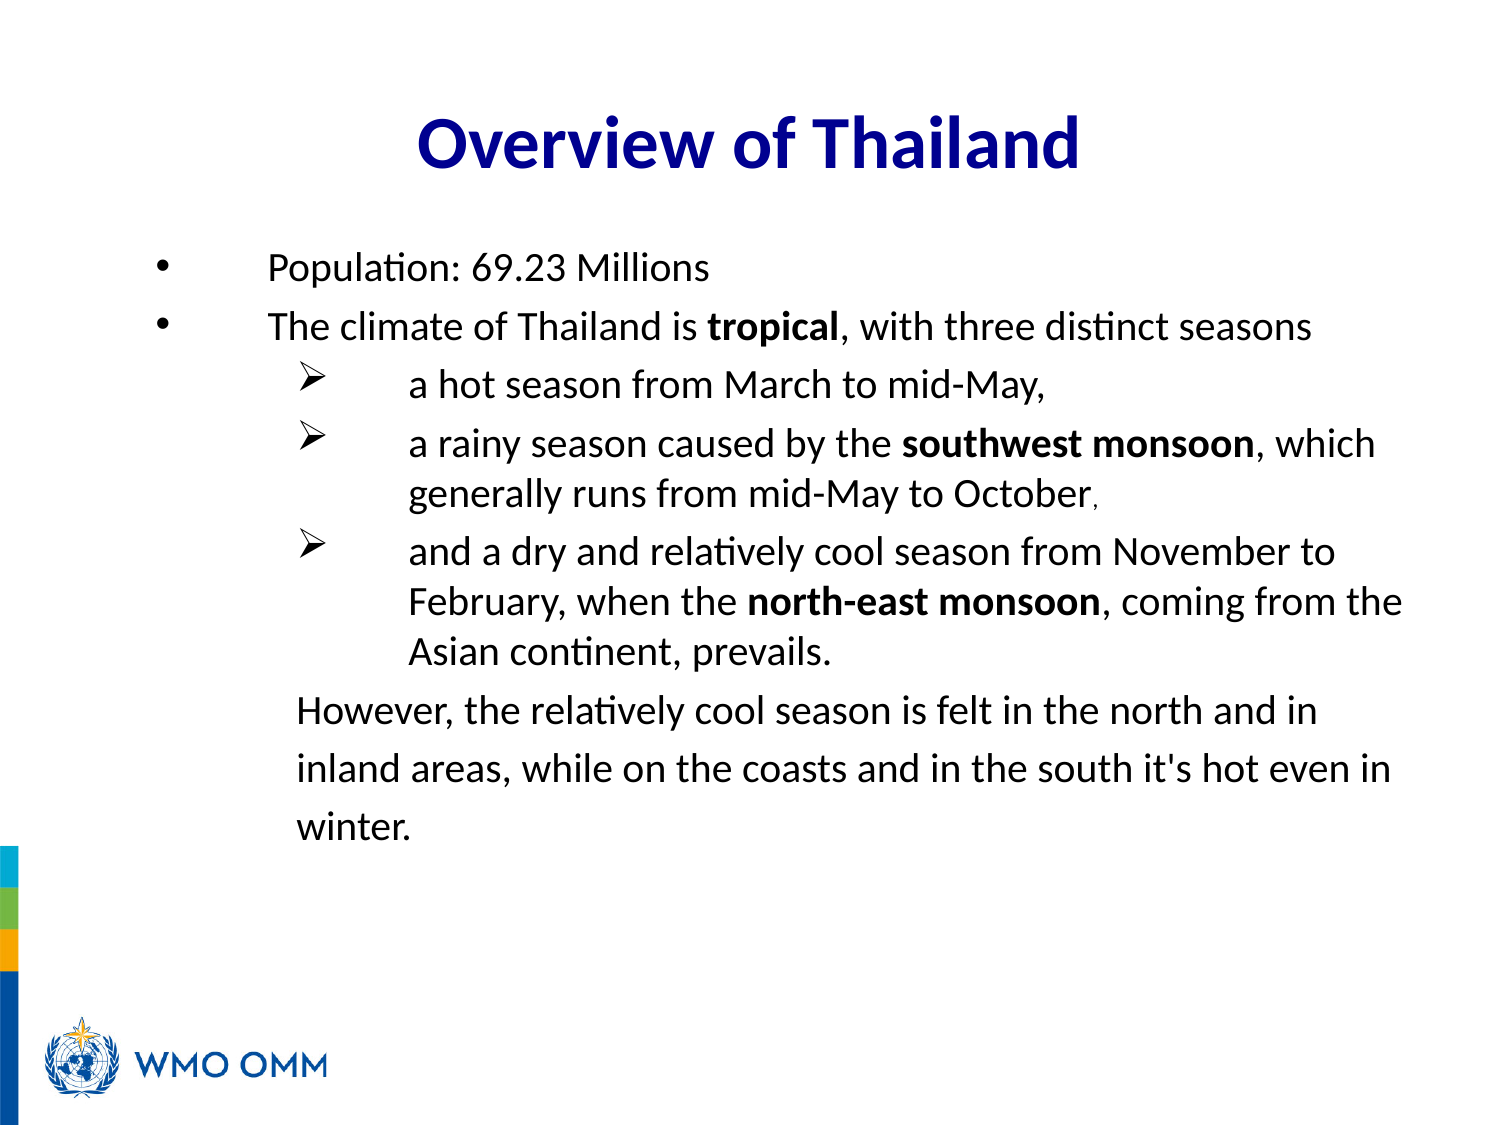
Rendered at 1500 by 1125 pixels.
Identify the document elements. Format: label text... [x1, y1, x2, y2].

title Overview of Thailand [75, 45, 1425, 232]
list Population: 69.23 Millions The climate of Thailand is tropical, with three distinct seasons a hot season from March to mid-May, a rainy season caused by the southwest monsoon, which generally runs from mid-May to October, and a dry and relatively cool season from November to February, when the north-east monsoon, coming from the Asian continent, prevails. However, the relatively cool season is felt in the north and in inland areas, while on the coasts and in the south it's hot even in winter. [75, 232, 1425, 1005]
picture [0, 845, 327, 1125]
